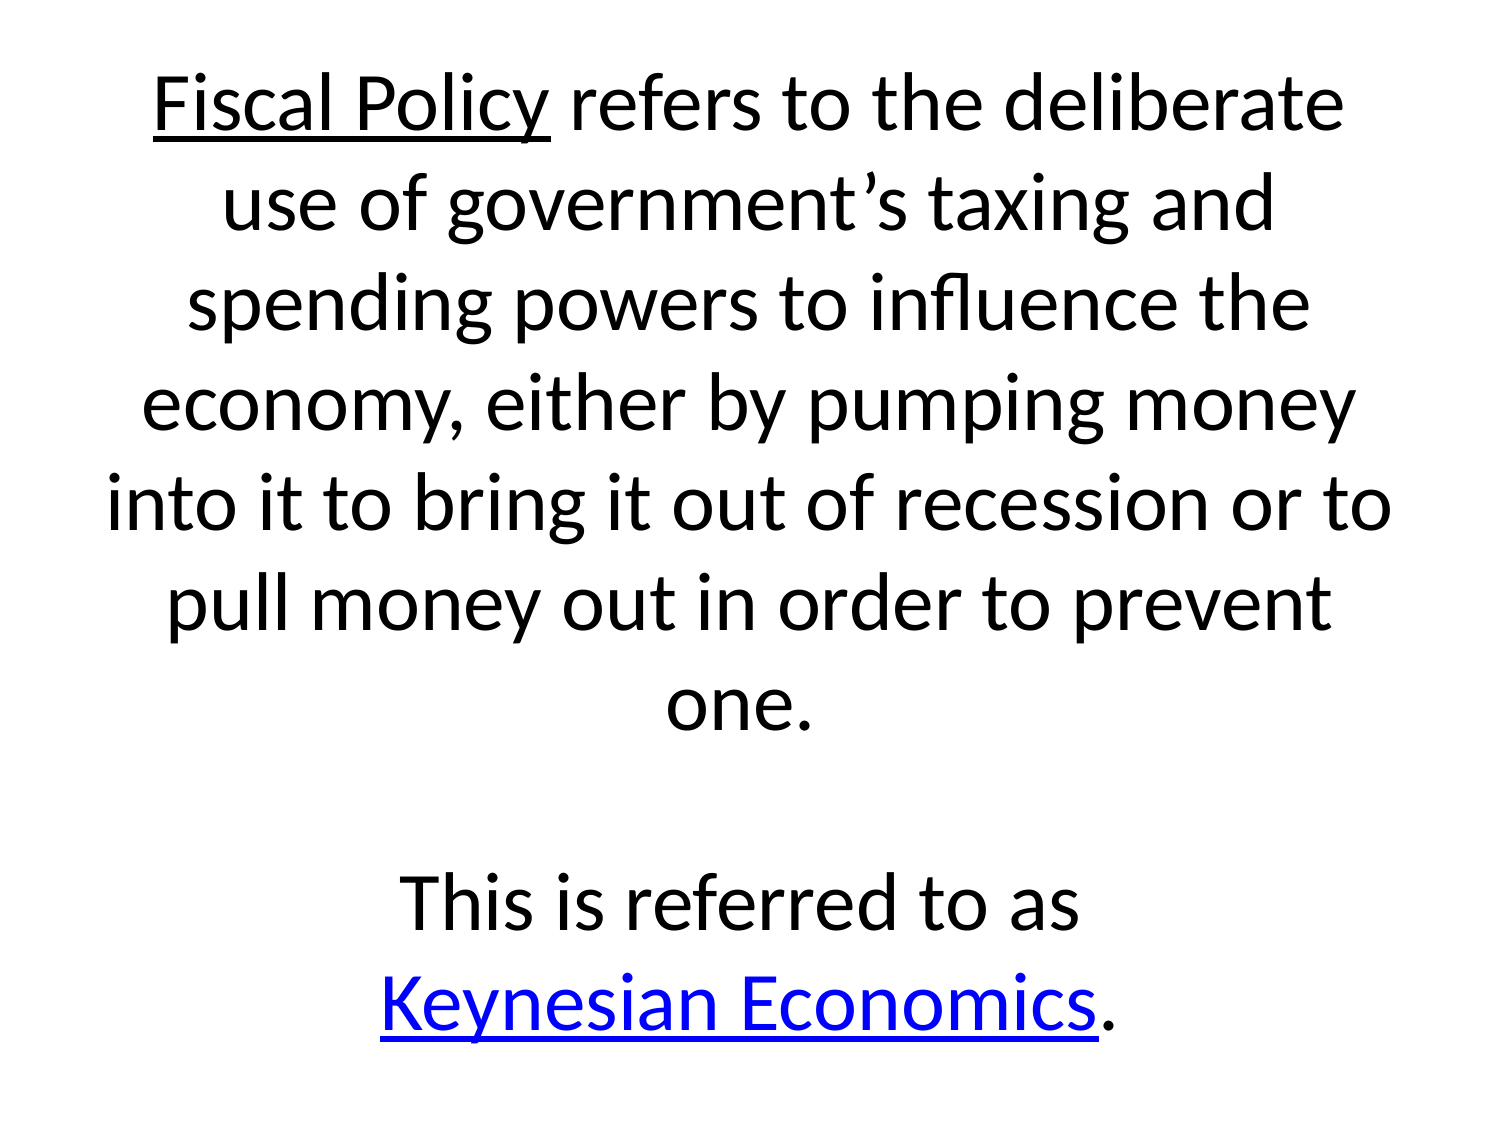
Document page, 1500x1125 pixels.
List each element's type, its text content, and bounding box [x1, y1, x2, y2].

title Fiscal Policy refers to the deliberate use of government’s taxing and spending powers to influence the economy, either by pumping money into it to bring it out of recession or to pull money out in order to prevent one. This is referred to as Keynesian Economics. [74, 44, 1426, 1051]
